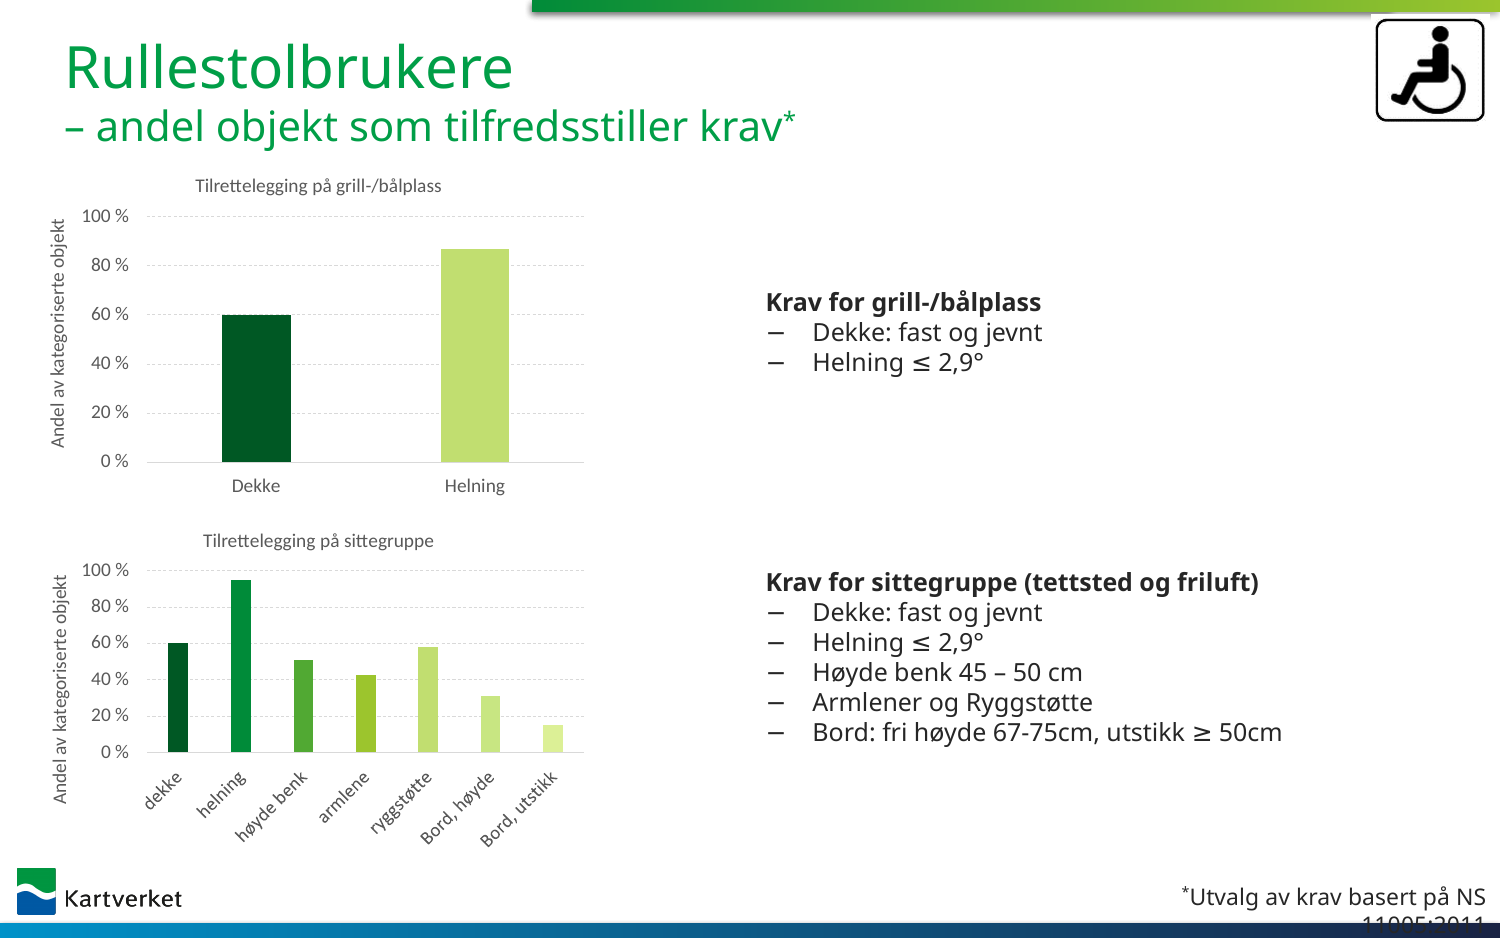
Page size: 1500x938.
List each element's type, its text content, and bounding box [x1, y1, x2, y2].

picture [41, 520, 596, 859]
text_box Krav for sittegruppe (tettsted og friluft) Dekke: fast og jevnt Helning ≤ 2,9° Høyde benk 45 – 50 cm Armlener og Ryggstøtte Bord: fri høyde 67-75cm, utstikk ≥ 50cm [750, 559, 1500, 754]
text_box Krav for grill-/bålplass Dekke: fast og jevnt Helning ≤ 2,9° [750, 279, 1452, 384]
text_box *Utvalg av krav basert på NS 11005:2011 [1068, 873, 1500, 938]
picture [41, 166, 596, 505]
picture [1371, 13, 1491, 127]
text_box Rullestolbrukere – andel objekt som tilfredsstiller krav* [49, 14, 1431, 158]
